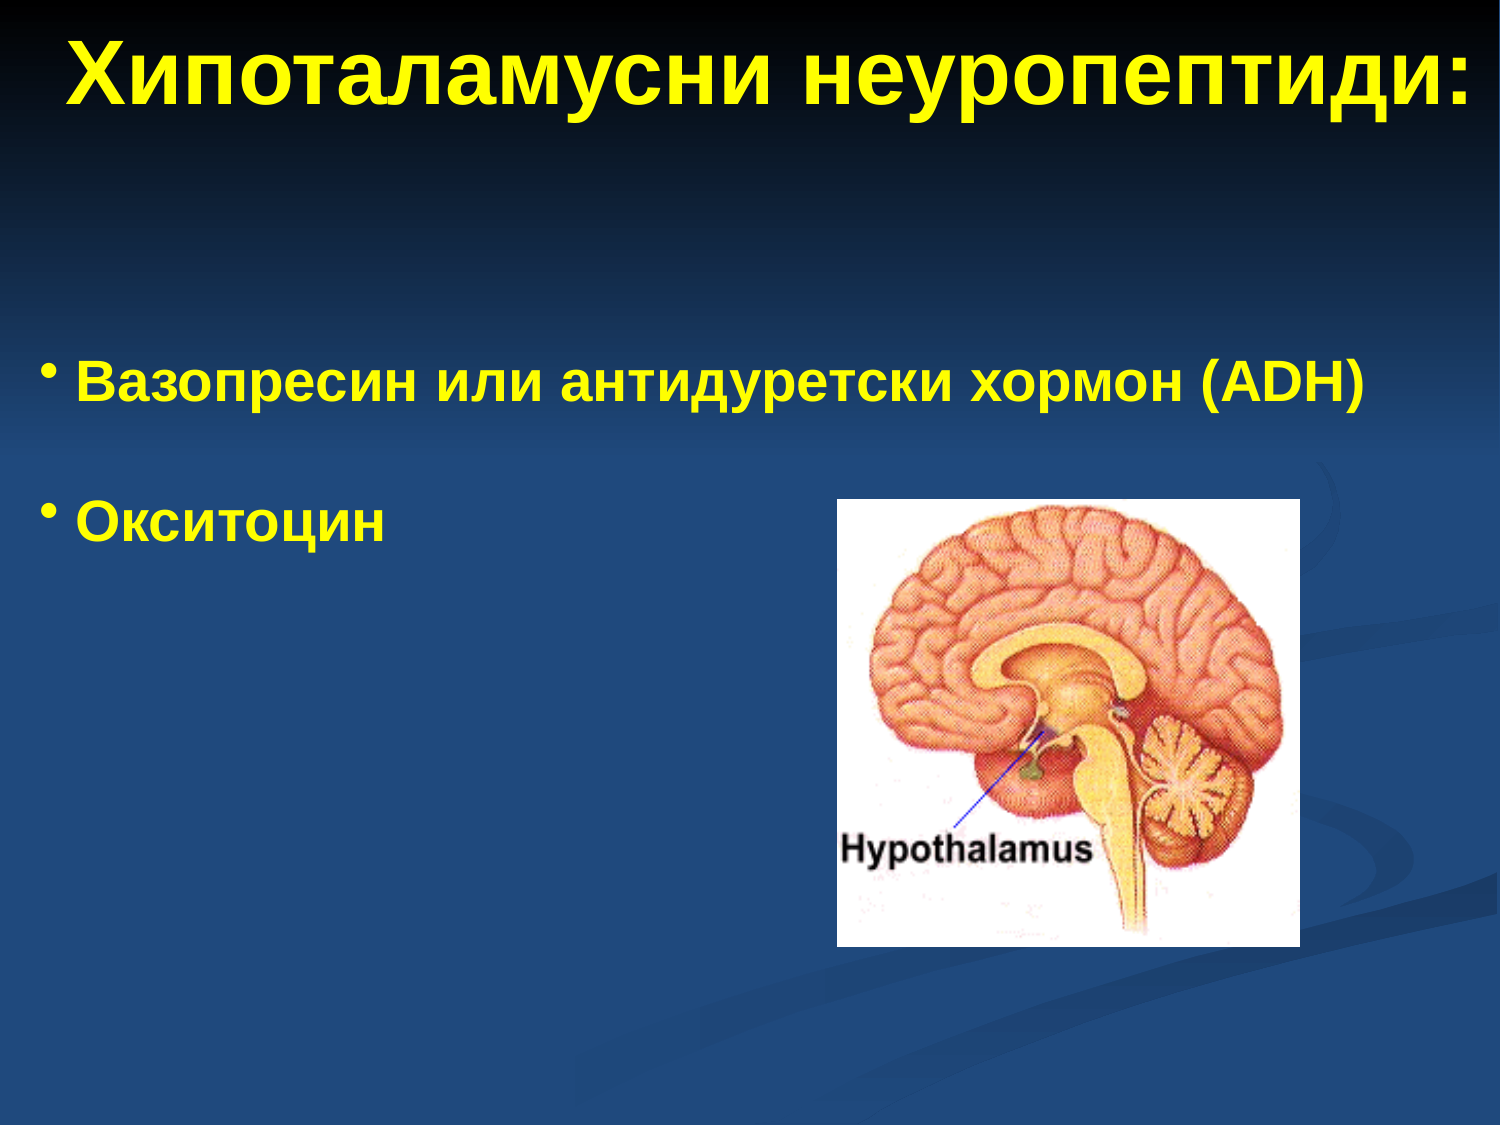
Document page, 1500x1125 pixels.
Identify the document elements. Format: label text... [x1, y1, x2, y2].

text_box Хипоталамусни неуропептиди: Вазопресин или антидуретски хормон (ADH) Окситоцин [24, 5, 1500, 561]
picture [837, 499, 1301, 948]
